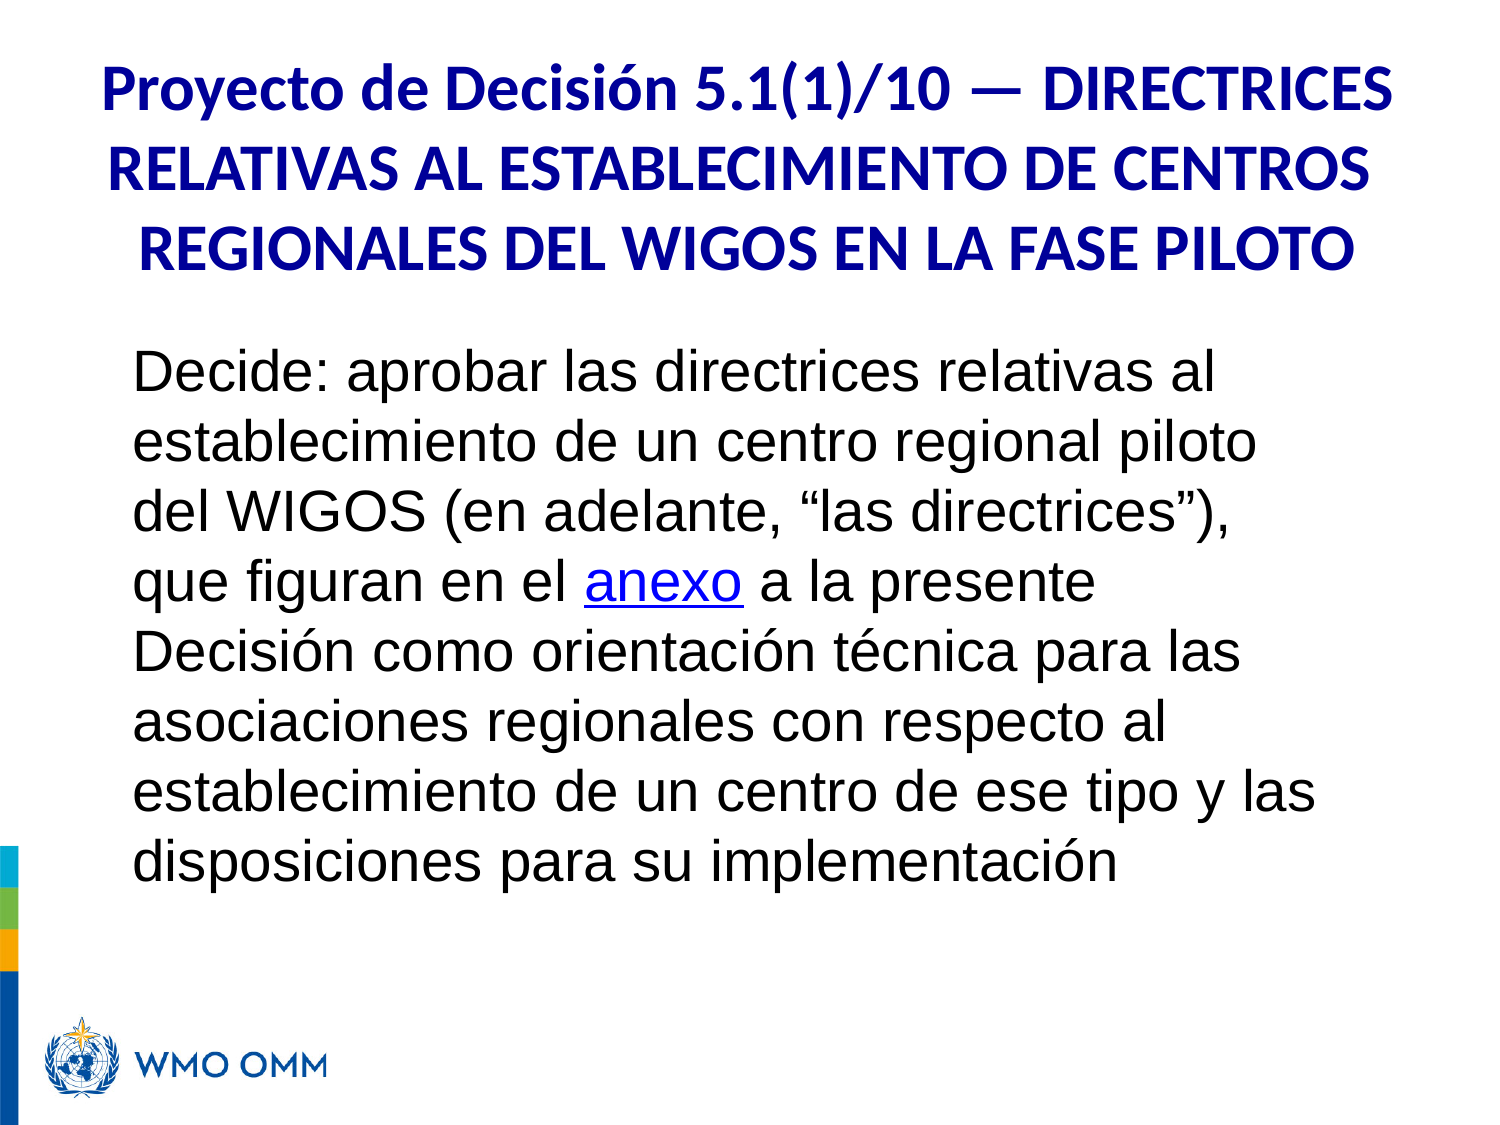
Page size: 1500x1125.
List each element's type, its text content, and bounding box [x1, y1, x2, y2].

text_box Decide: aprobar las directrices relativas al establecimiento de un centro regional piloto del WIGOS (en adelante, “las directrices”), que figuran en el anexo a la presente Decisión como orientación técnica para las asociaciones regionales con respecto al establecimiento de un centro de ese tipo y las disposiciones para su implementación [117, 326, 1347, 901]
text_box Proyecto de Decisión 5.1(1)/10 — DIRECTRICES RELATIVAS AL ESTABLECIMIENTO DE CENTROS REGIONALES DEL WIGOS EN LA FASE PILOTO [47, 36, 1447, 327]
picture [0, 845, 327, 1125]
